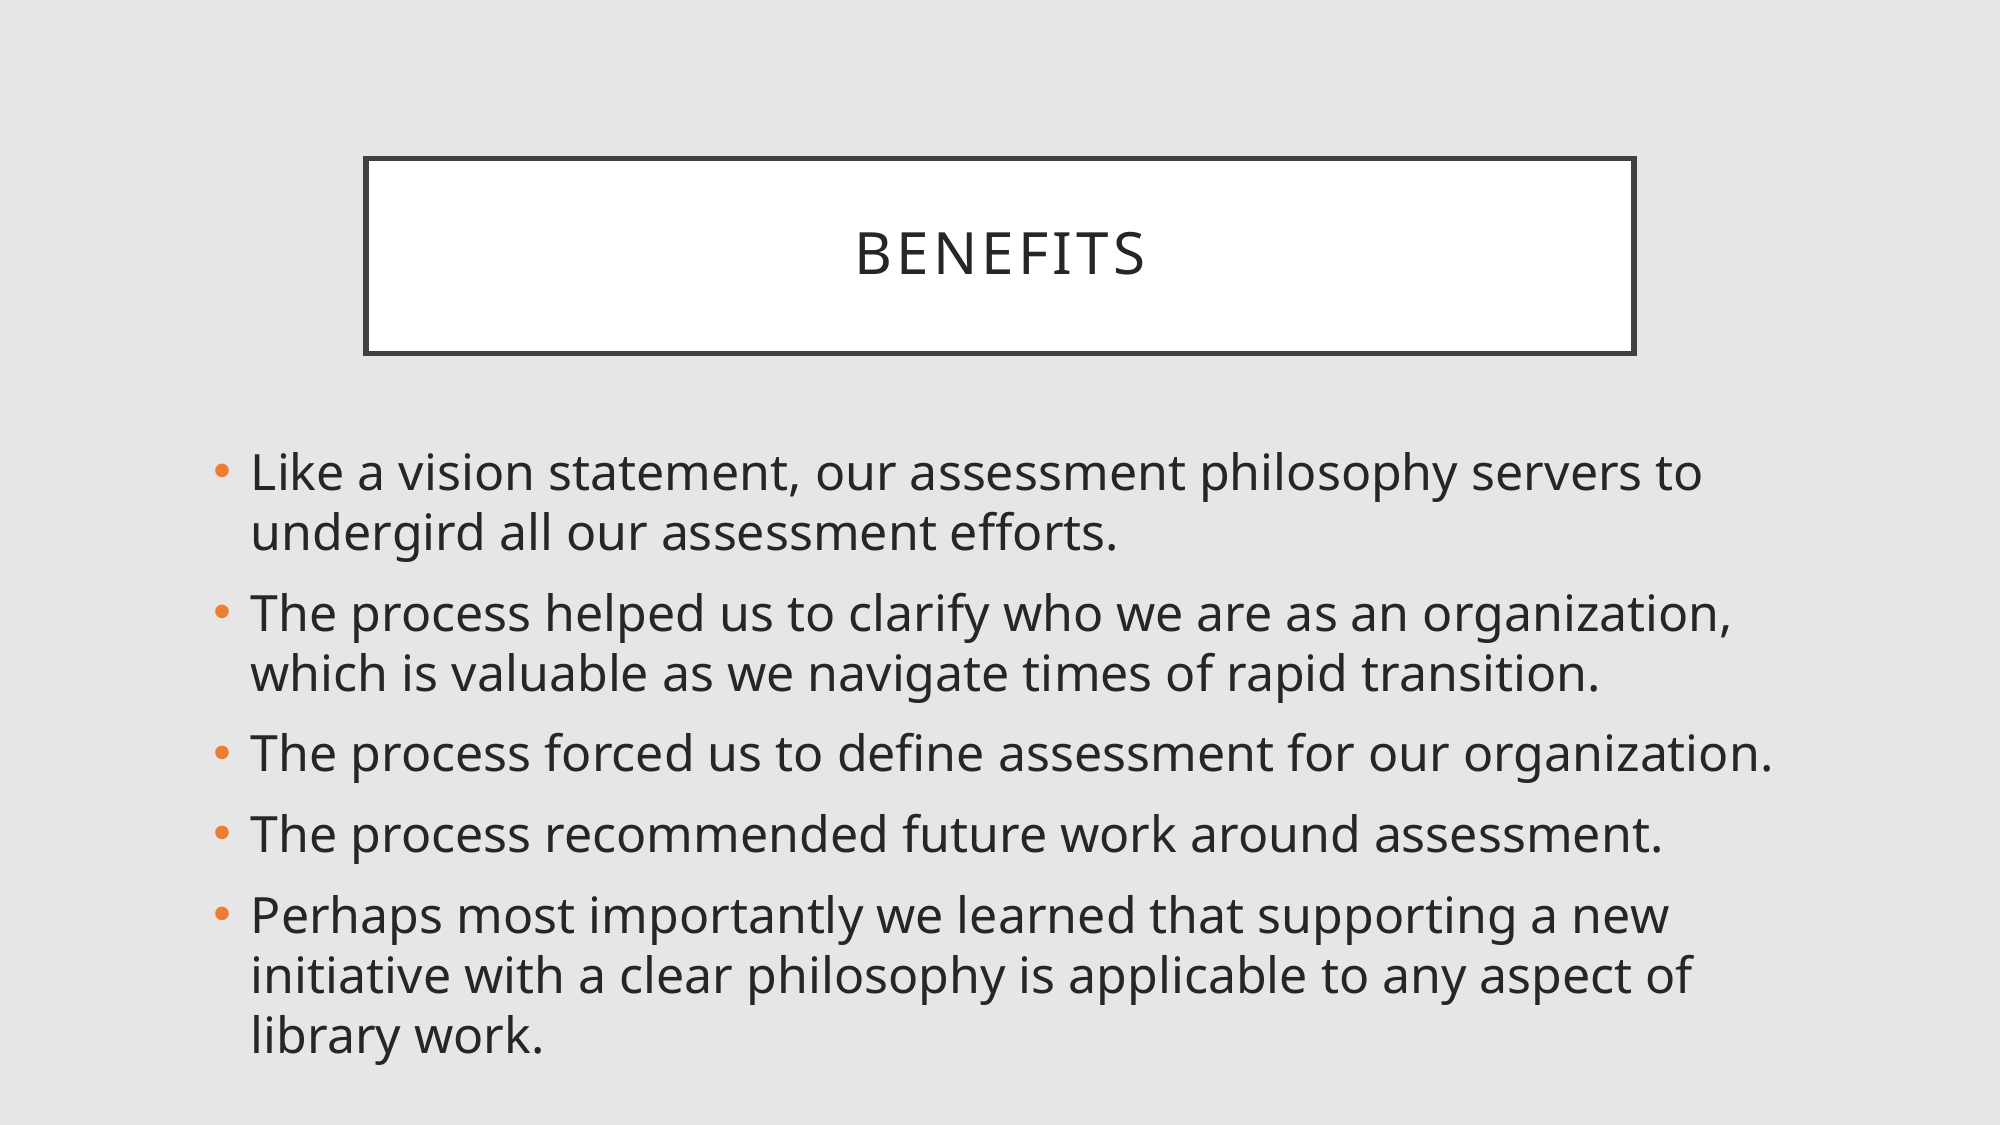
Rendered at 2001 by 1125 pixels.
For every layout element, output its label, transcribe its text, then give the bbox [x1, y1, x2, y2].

title Benefits [363, 156, 1637, 356]
list Like a vision statement, our assessment philosophy servers to undergird all our assessment efforts. The process helped us to clarify who we are as an organization, which is valuable as we navigate times of rapid transition. The process forced us to define assessment for our organization. The process recommended future work around assessment. Perhaps most importantly we learned that supporting a new initiative with a clear philosophy is applicable to any aspect of library work. [198, 432, 1811, 1058]
